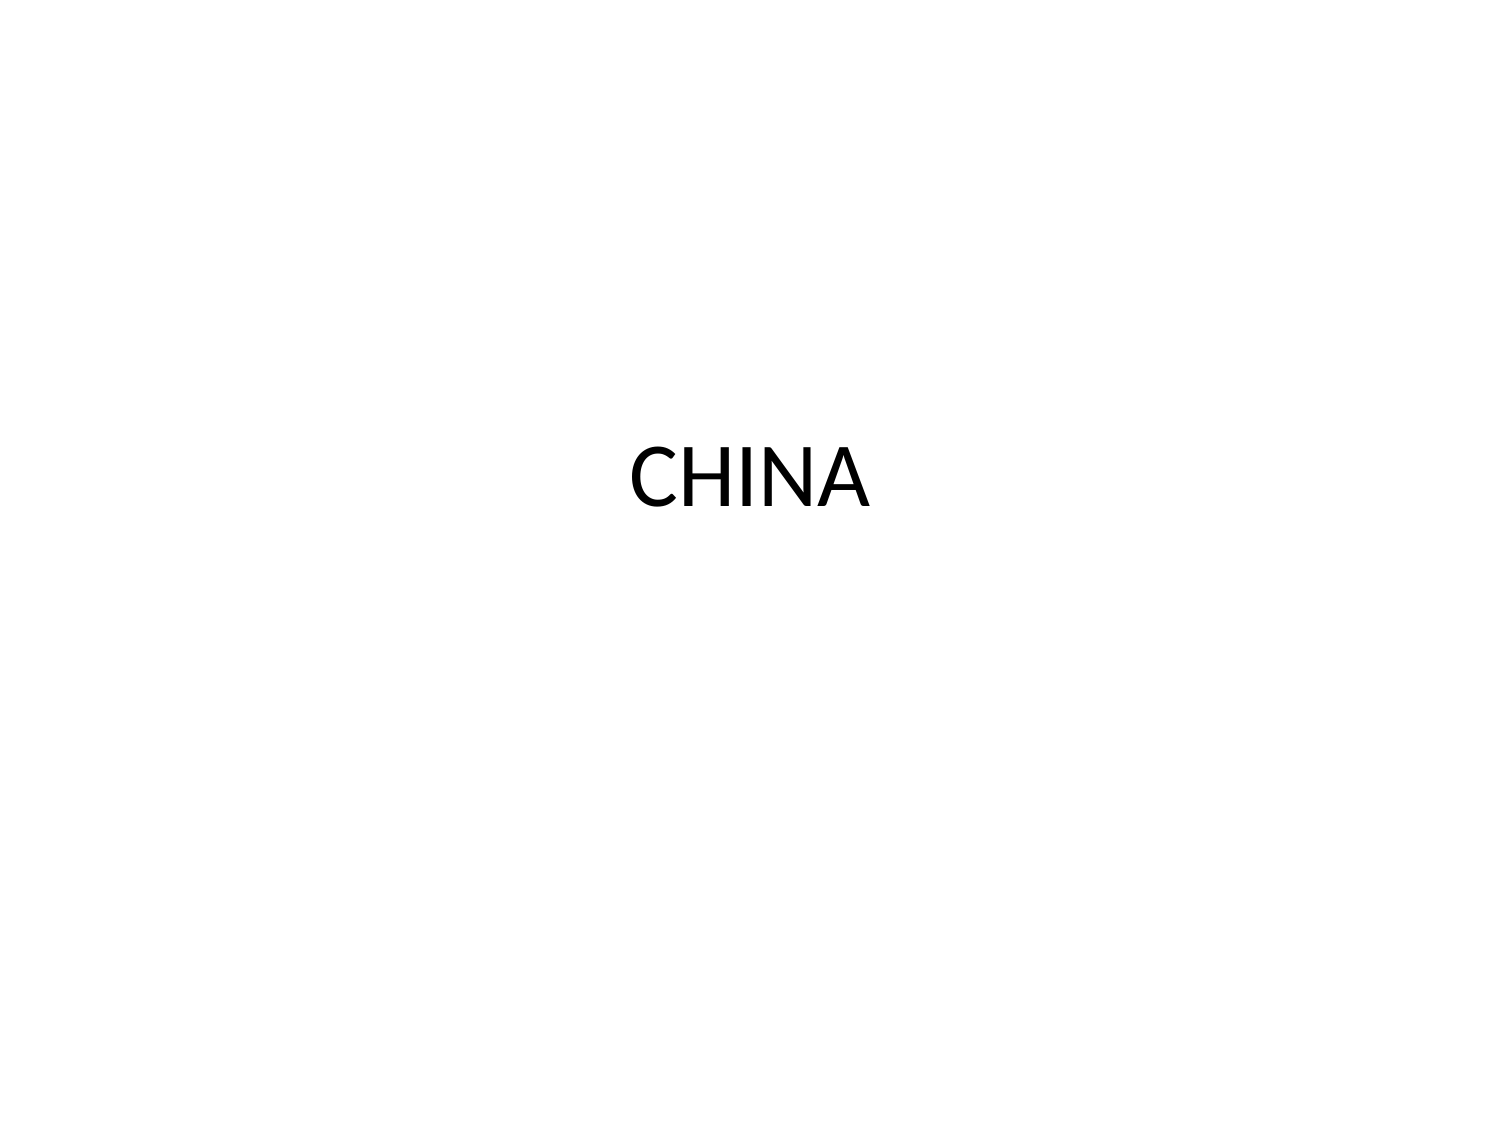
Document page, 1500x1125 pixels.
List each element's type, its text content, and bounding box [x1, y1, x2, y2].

title CHINA [112, 349, 1388, 591]
